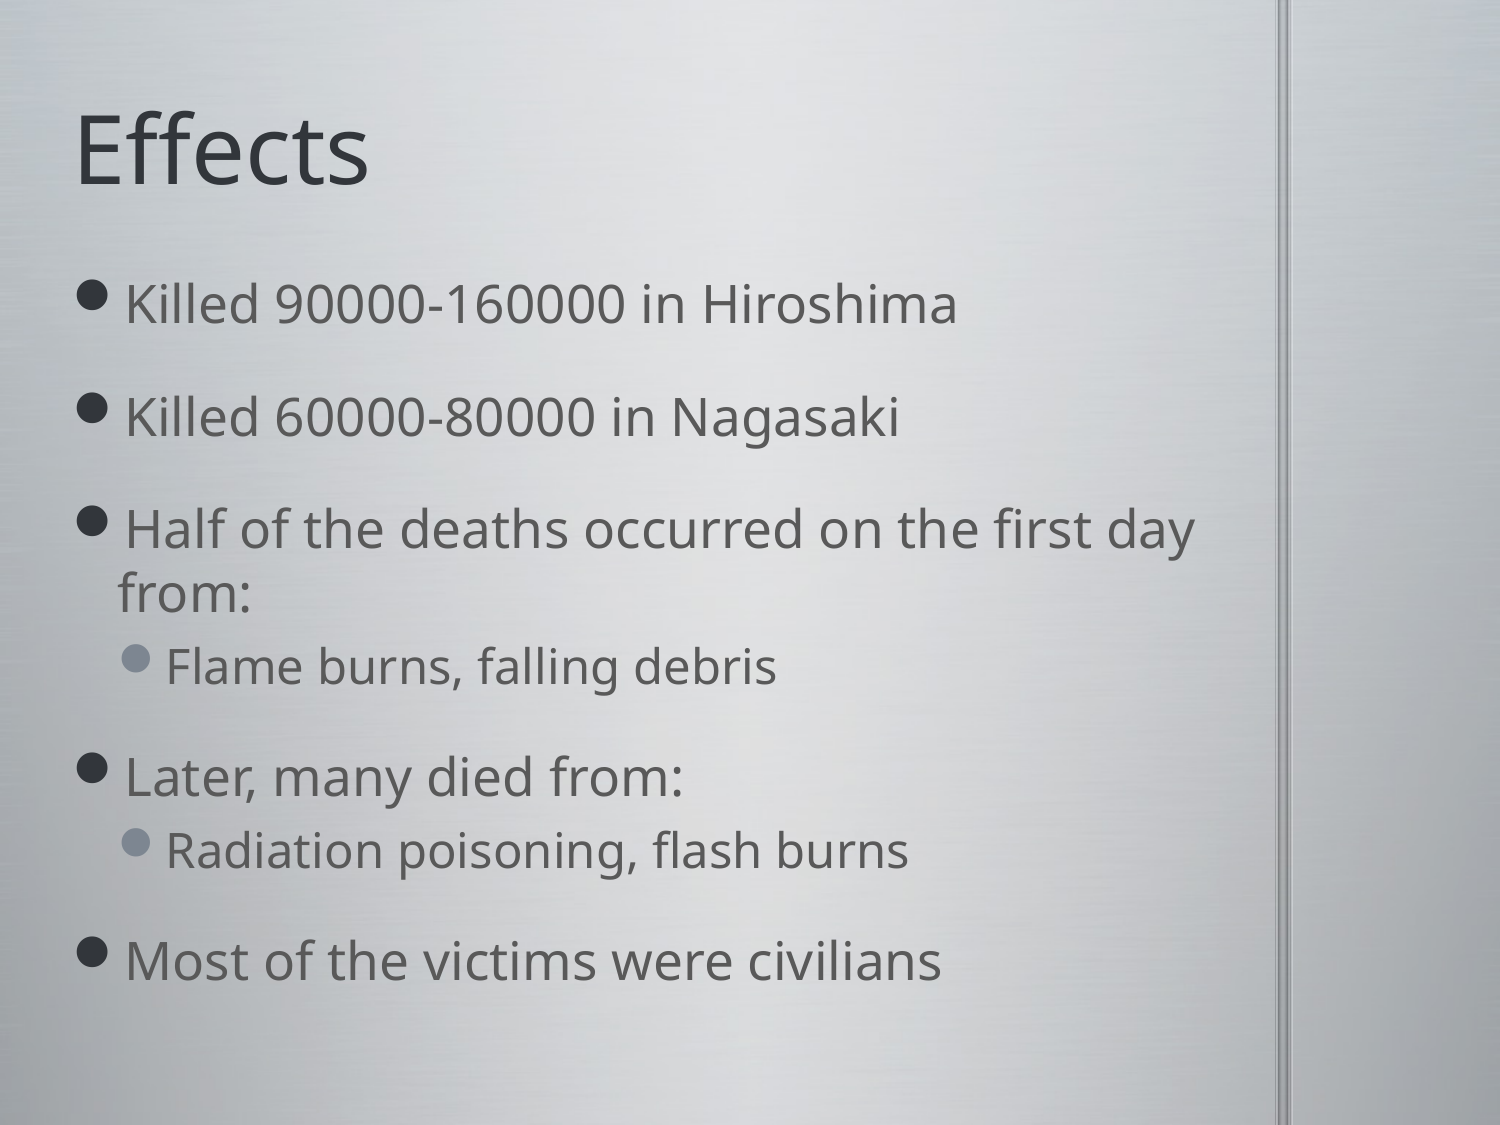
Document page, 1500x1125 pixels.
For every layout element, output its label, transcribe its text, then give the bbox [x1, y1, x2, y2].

title Effects [57, 86, 1220, 207]
picture [0, 0, 1500, 1125]
list Killed 90000-160000 in Hiroshima Killed 60000-80000 in Nagasaki Half of the deaths occurred on the first day from: Flame burns, falling debris Later, many died from: Radiation poisoning, flash burns Most of the victims were civilians [57, 262, 1220, 1005]
